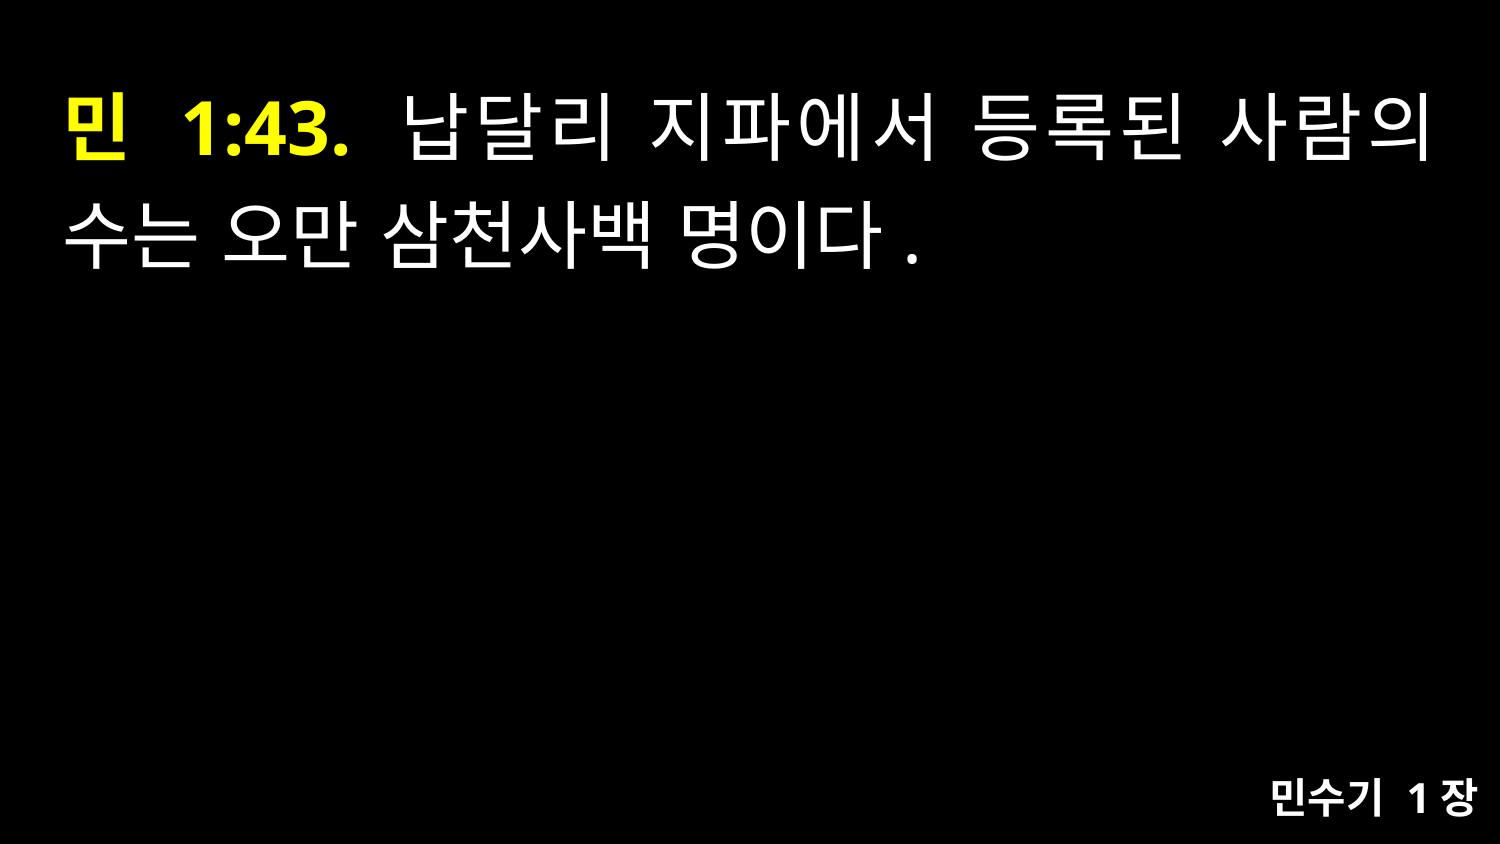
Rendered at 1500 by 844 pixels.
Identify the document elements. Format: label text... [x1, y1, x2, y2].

title 민 1:43. 납달리 지파에서 등록된 사람의 수는 오만 삼천사백 명이다. [0, 0, 1500, 844]
subtitle 민수기 1장 [916, 770, 1500, 844]
